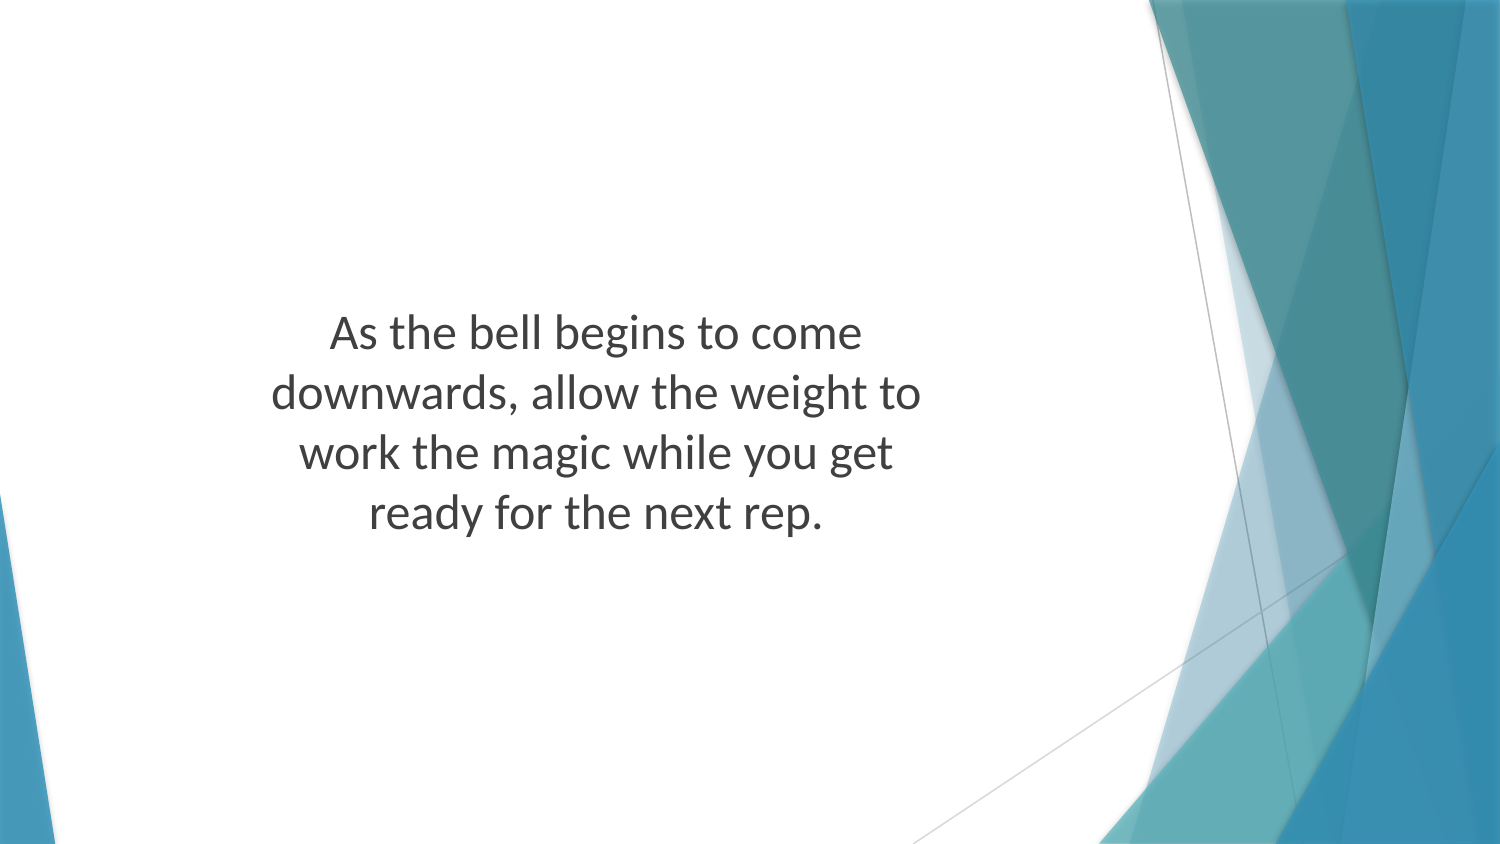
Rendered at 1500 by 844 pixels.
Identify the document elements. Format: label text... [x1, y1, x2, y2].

list As the bell begins to come downwards, allow the weight to work the magic while you get ready for the next rep. [230, 291, 963, 623]
